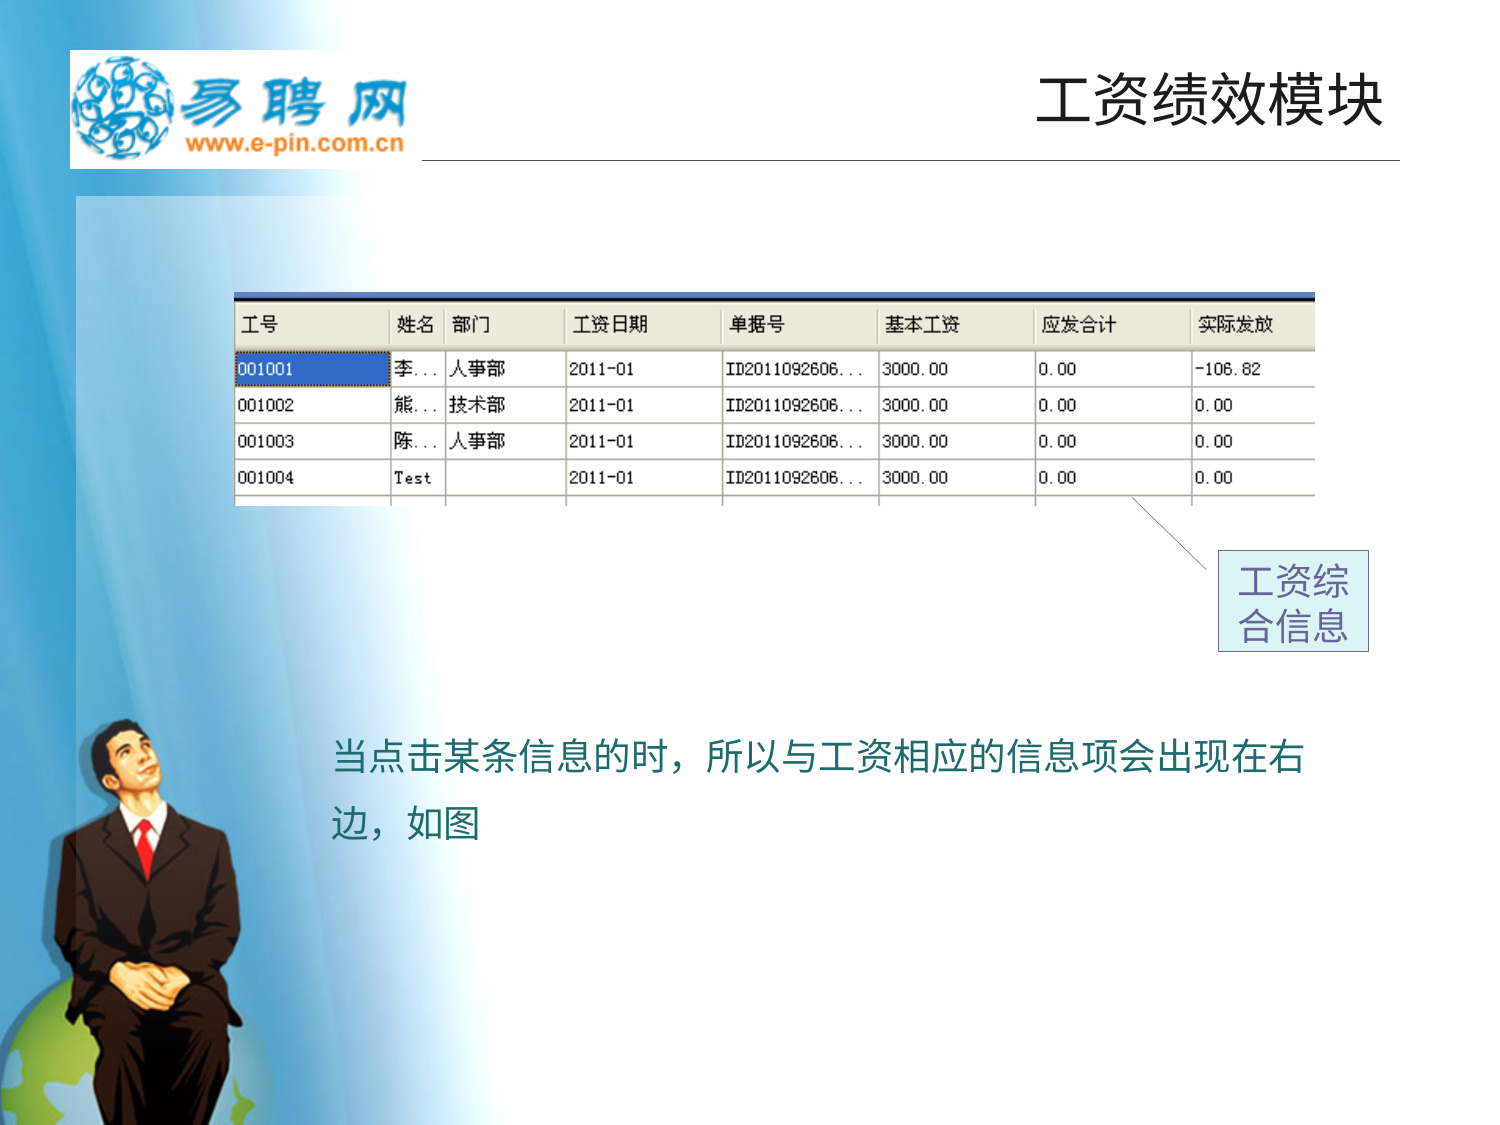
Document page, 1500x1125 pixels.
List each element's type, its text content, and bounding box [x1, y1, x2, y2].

list 4、 综合分析 （1）人员信息综合分析 （2）人员架构分析 根据部门，在职，离职率，人才流动等都方面统计，图文并茂显示直观的展现企业人员分布情况； 1） 列表的显示，信息详细一目了然，最后加总计一行数据，让人耳目一新； 2） 柱形的图片显示，可以自然的的了解整体分布概况； 3） 饼图显示，分饼的切块更加的放松眼神的浏览和查看； [76, 640, 1424, 751]
text_box 当点击某条信息的时，所以与工资相应的信息项会出现在右边，如图 [316, 703, 1348, 853]
text_box 工资综合信息 [1218, 550, 1369, 652]
title 工资绩效模块 [103, 52, 1400, 145]
picture [0, 0, 1500, 1125]
